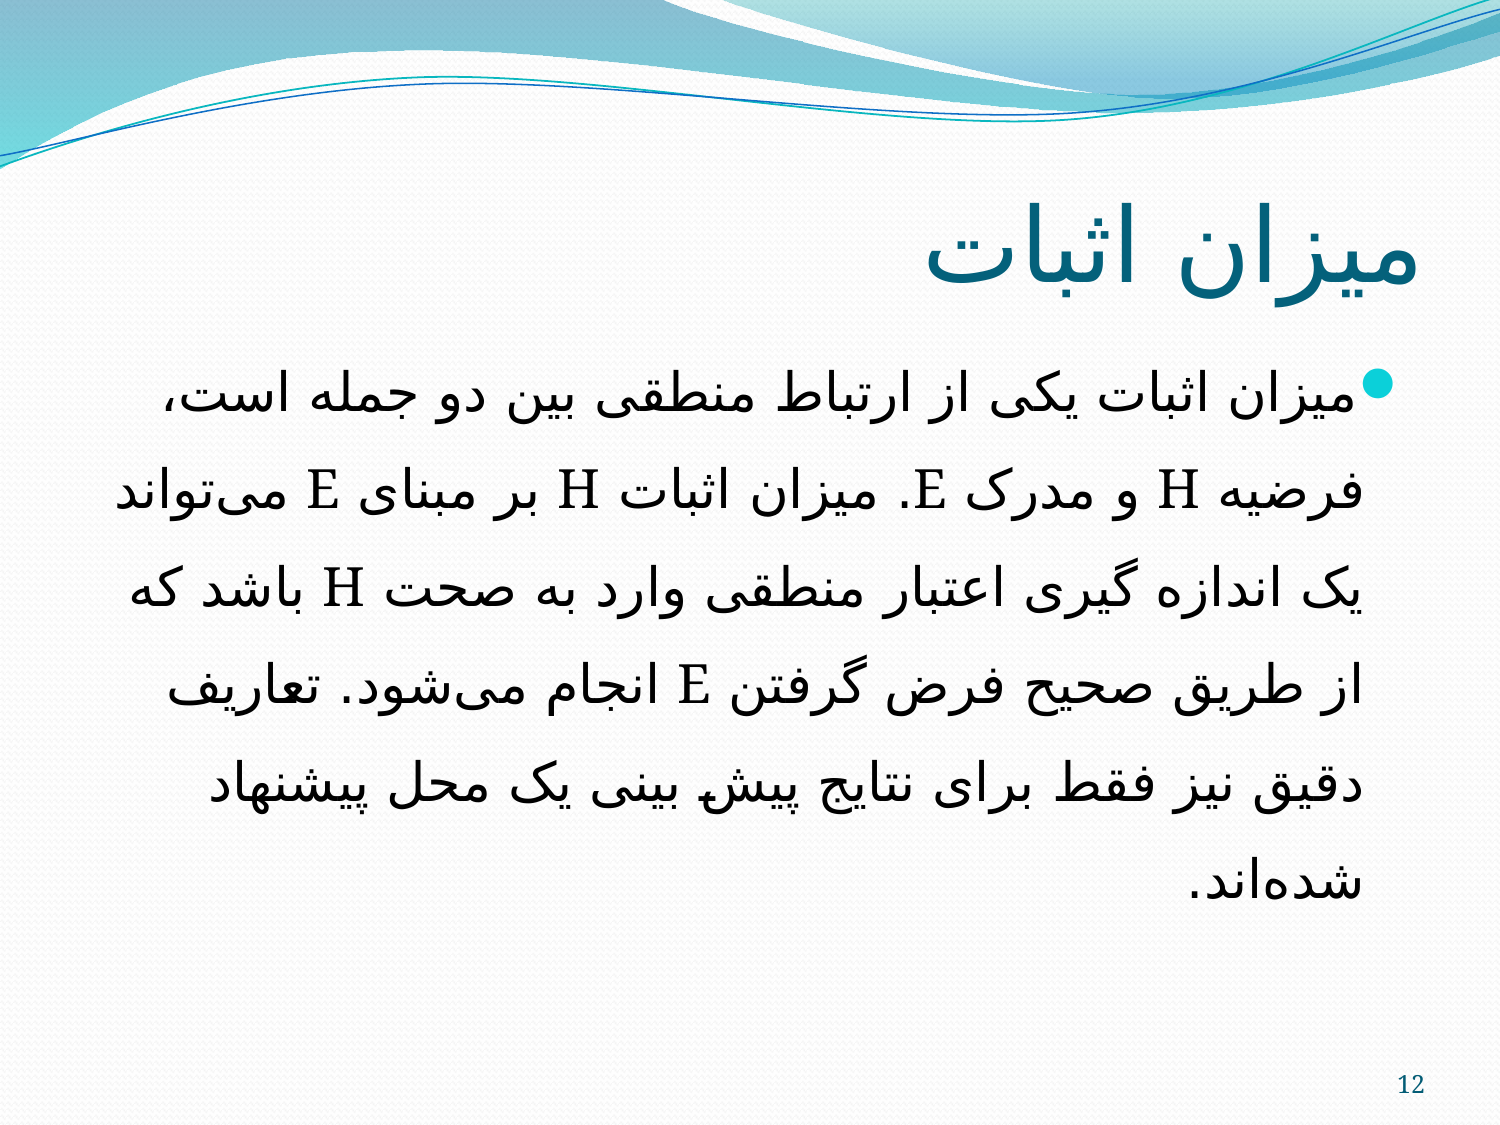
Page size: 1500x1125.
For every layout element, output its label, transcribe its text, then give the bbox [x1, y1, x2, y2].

slide_number 12 [1299, 1042, 1425, 1103]
list میزان اثبات یکی از ارتباط منطقی بین دو جمله است، فرضیه H و مدرک E. میزان اثبات H بر مبنای E می‌تواند یک اندازه گیری اعتبار منطقی وارد به صحت H باشد که از طریق صحیح فرض گرفتن E انجام می‌شود. تعاریف دقیق نیز فقط برای نتایج پیش بینی یک محل پیشنهاد شده‌اند. [75, 317, 1425, 1038]
title میزان اثبات [75, 115, 1425, 303]
